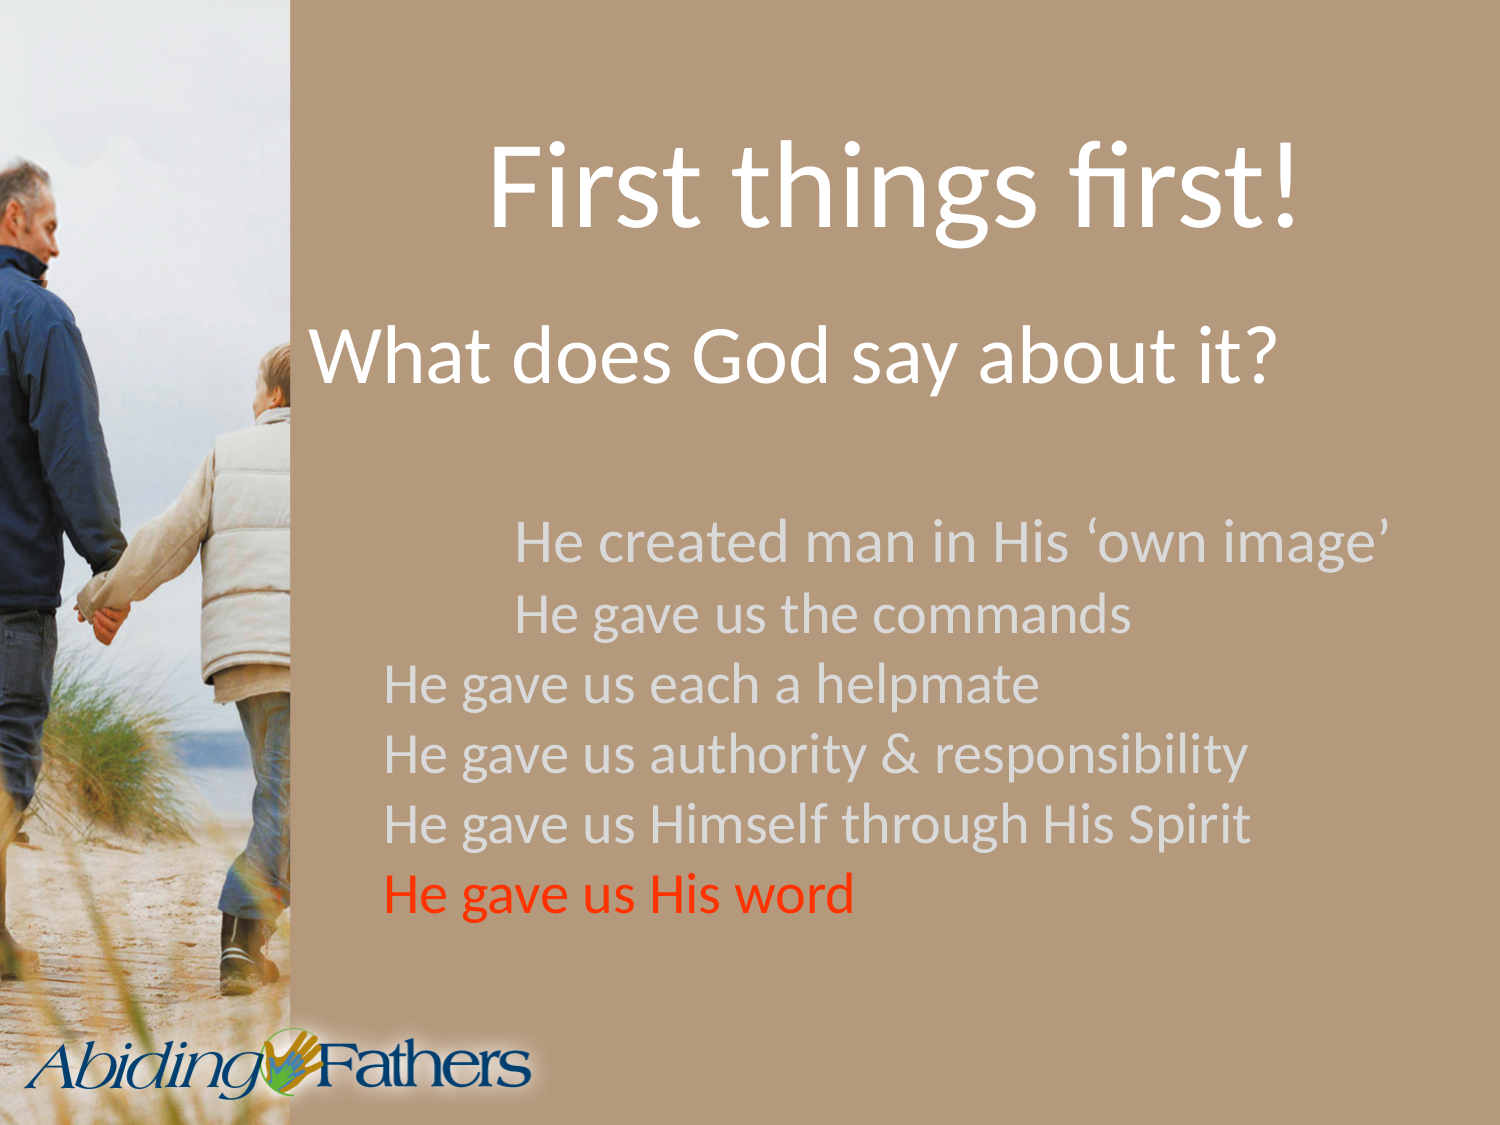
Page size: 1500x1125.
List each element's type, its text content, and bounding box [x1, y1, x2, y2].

list What does God say about it? He created man in His ‘own image’ He gave us the commands He gave us each a helpmate He gave us authority & responsibility He gave us Himself through His Spirit He gave us His word [292, 292, 1500, 1020]
title First things first! [292, 73, 1500, 282]
picture [0, 0, 1500, 1125]
